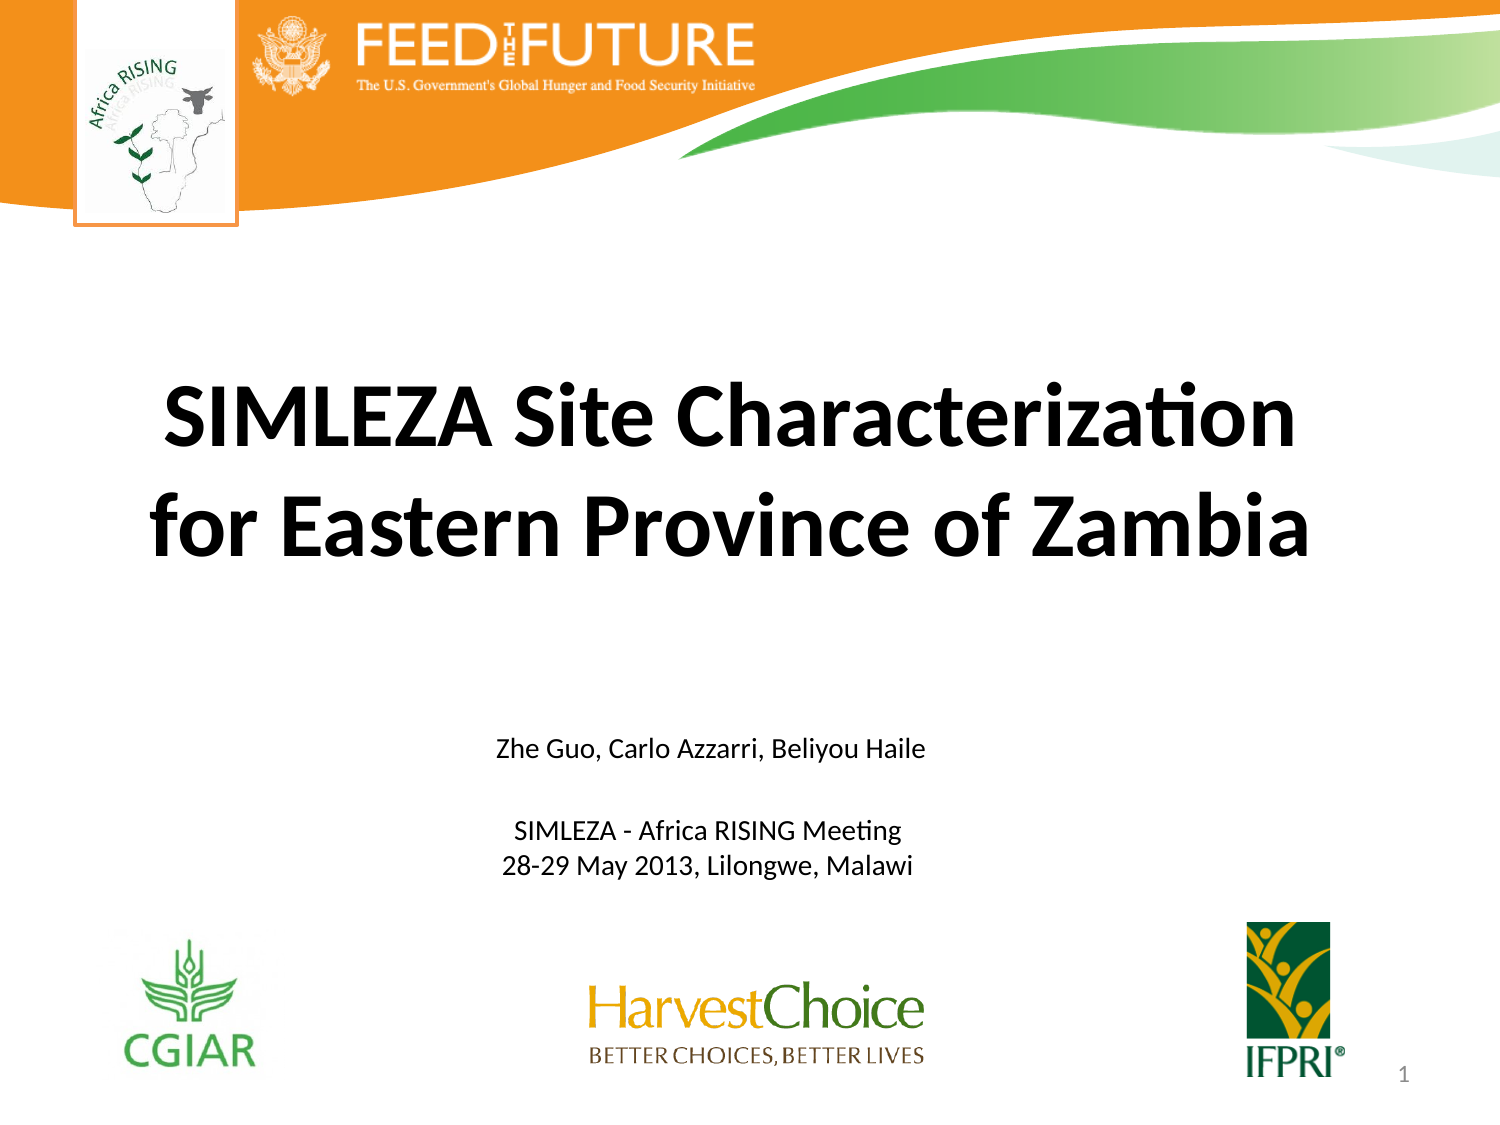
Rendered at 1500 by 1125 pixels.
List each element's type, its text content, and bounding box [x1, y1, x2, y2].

title SIMLEZA Site Characterization for Eastern Province of Zambia [112, 317, 1350, 613]
picture [1201, 922, 1377, 1078]
text_box Zhe Guo, Carlo Azzarri, Beliyou Haile SIMLEZA - Africa RISING Meeting 28-29 May 2013, Lilongwe, Malawi [275, 687, 1148, 930]
picture [589, 981, 924, 1067]
picture [249, 10, 761, 100]
picture [96, 929, 285, 1080]
slide_number 1 [1074, 1042, 1425, 1103]
picture [85, 49, 225, 213]
